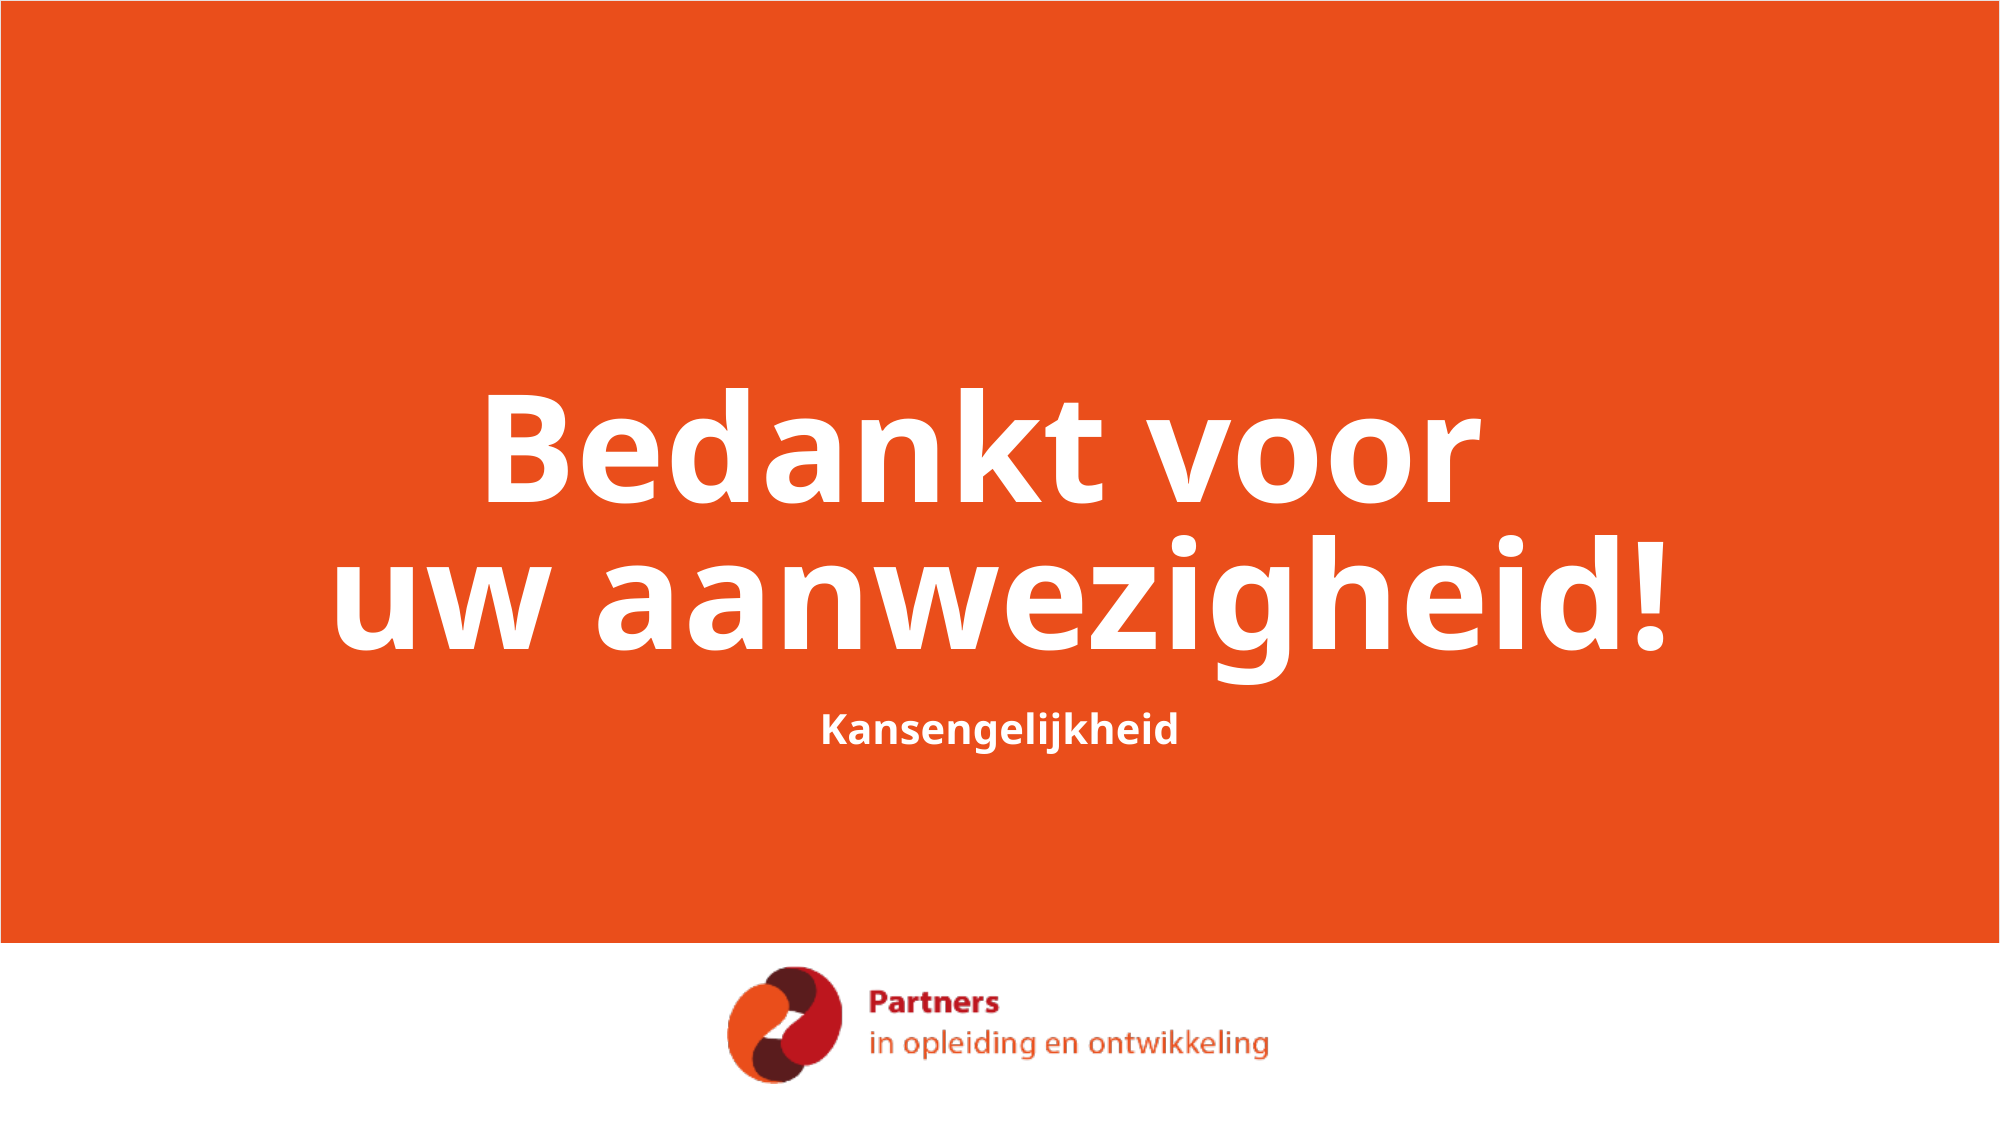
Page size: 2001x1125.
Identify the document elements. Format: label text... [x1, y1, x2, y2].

picture [0, 943, 2000, 1124]
text_box Kansengelijkheid [453, 695, 1547, 761]
title Bedankt voor uw aanwezigheid! [137, 423, 1863, 642]
text_box [0, 0, 2000, 943]
